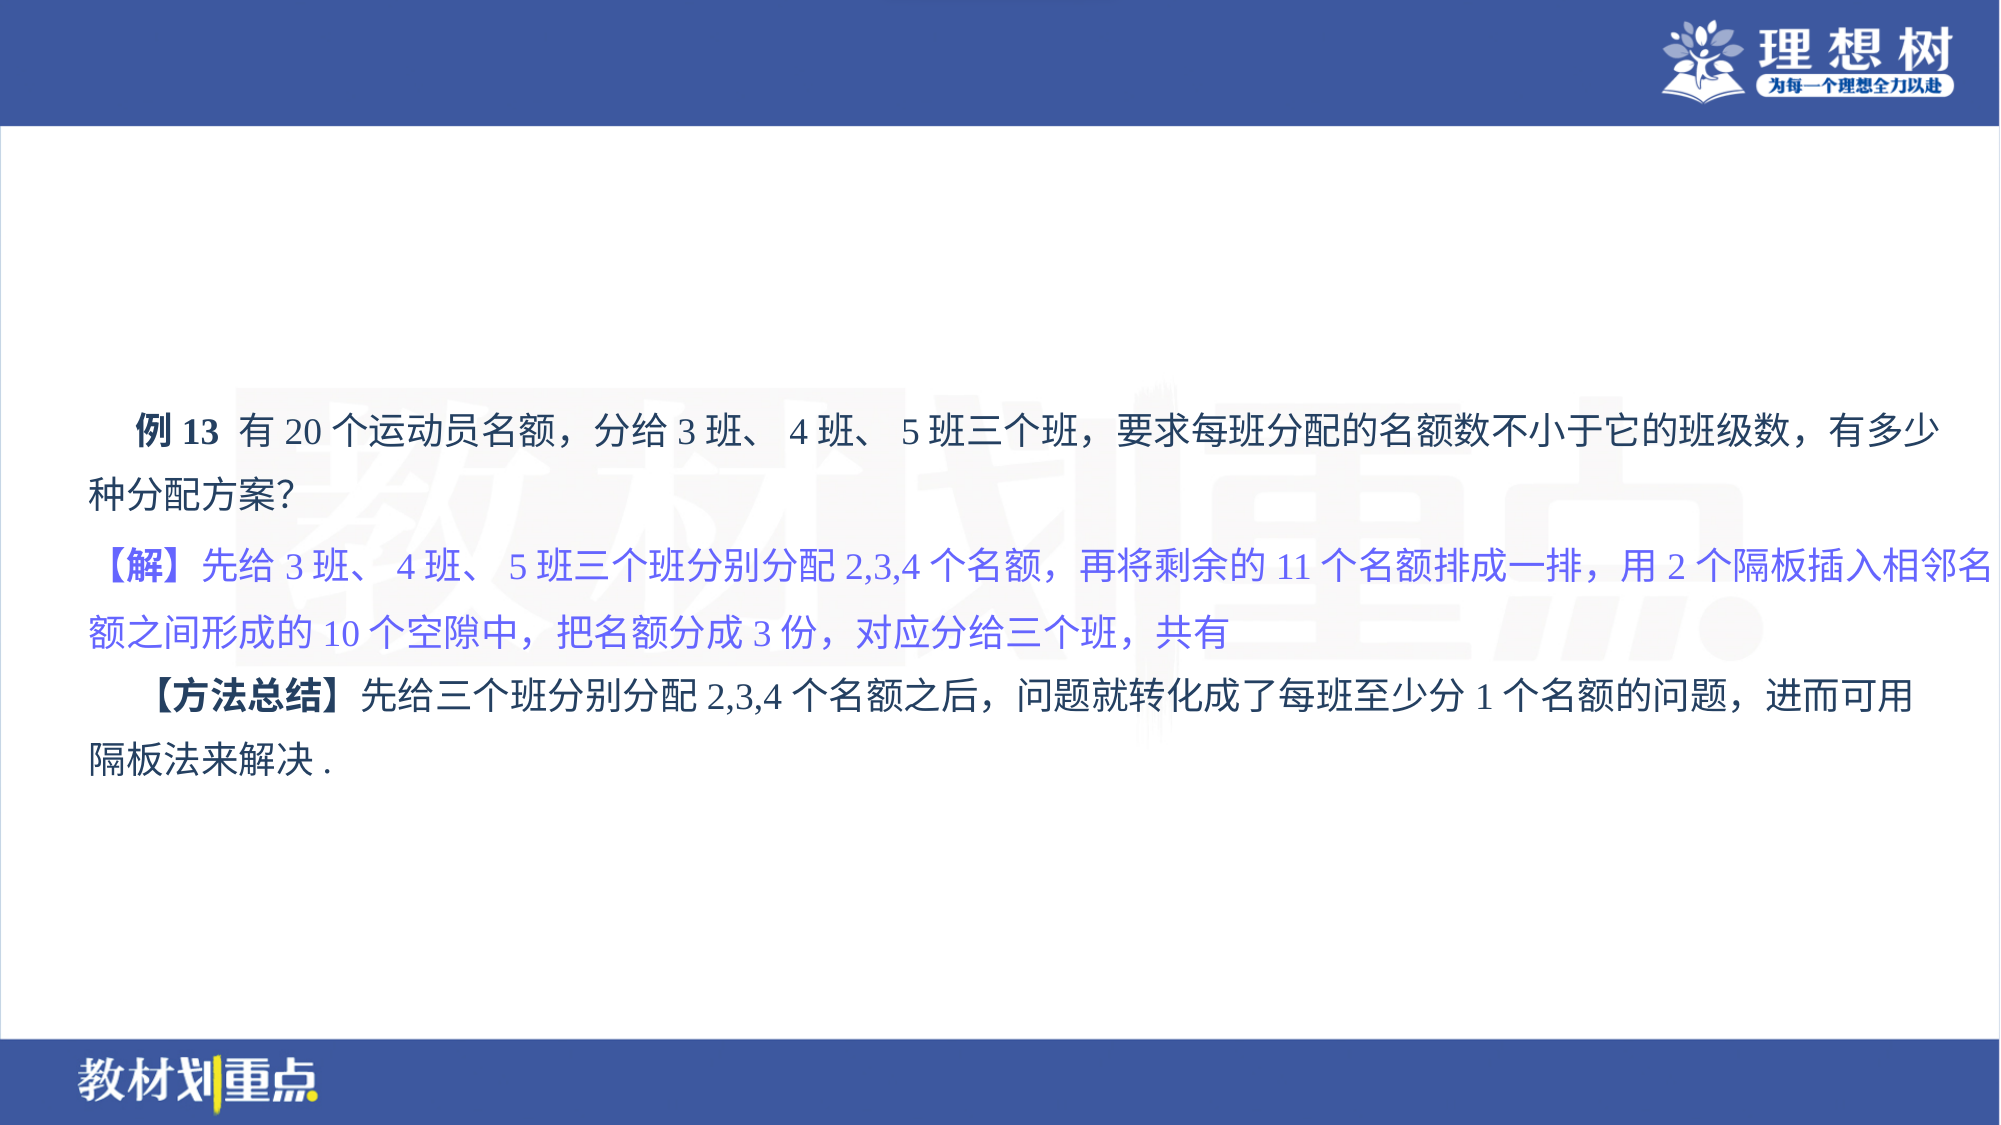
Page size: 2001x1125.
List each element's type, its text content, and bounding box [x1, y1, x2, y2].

picture [0, 0, 2000, 1125]
text_box 【方法总结】先给三个班分别分配2,3,4个名额之后，问题就转化成了每班至少分1个名额的问题，进而可用 隔板法来解决. [88, 648, 1911, 775]
text_box 例13 有20个运动员名额，分给3班、4班、5班三个班，要求每班分配的名额数不小于它的班级数，有多少 种分配方案？ [88, 383, 1911, 511]
